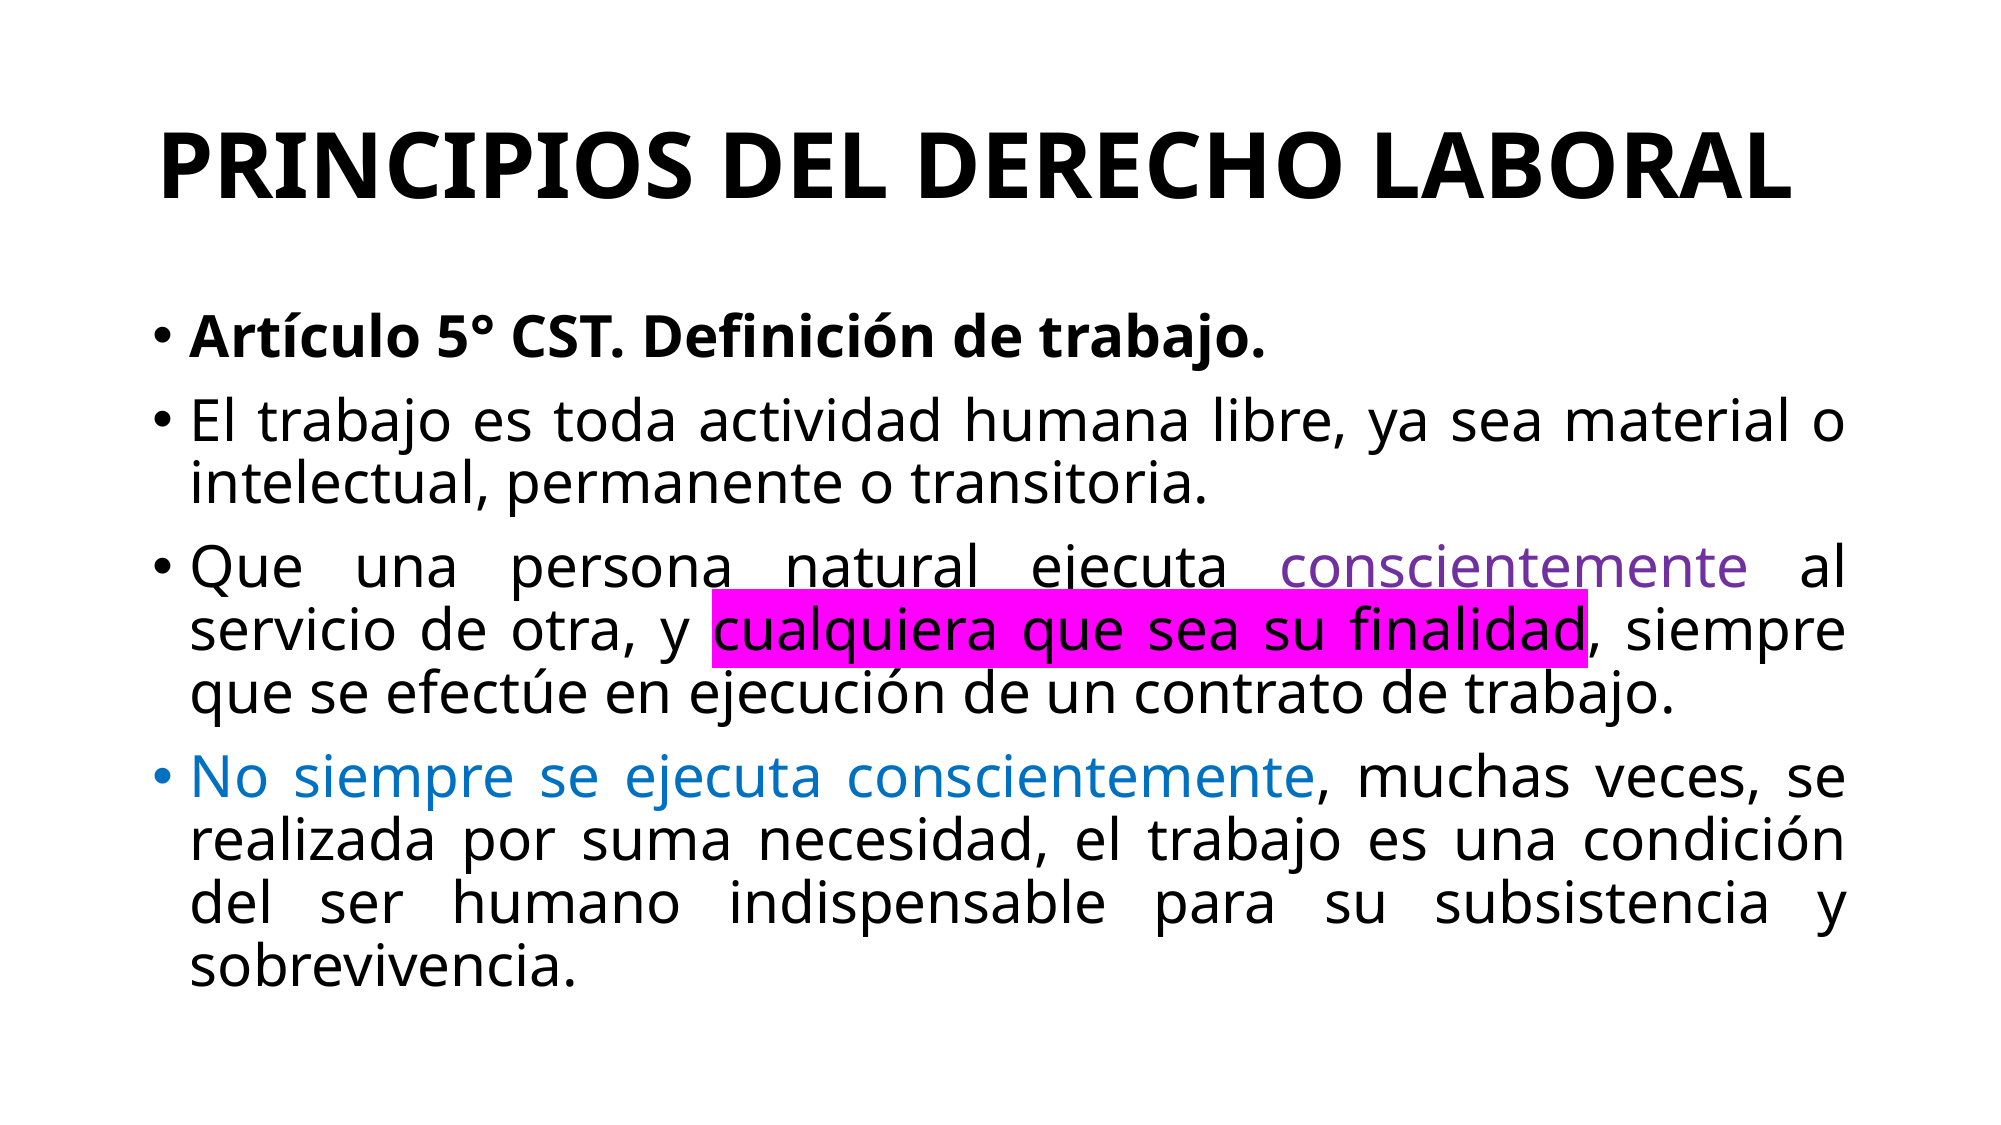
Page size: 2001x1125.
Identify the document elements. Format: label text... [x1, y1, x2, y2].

list Artículo 5° CST. Definición de trabajo. El trabajo es toda actividad humana libre, ya sea material o intelectual, permanente o transitoria. Que una persona natural ejecuta conscientemente al servicio de otra, y cualquiera que sea su finalidad, siempre que se efectúe en ejecución de un contrato de trabajo. No siempre se ejecuta conscientemente, muchas veces, se realizada por suma necesidad, el trabajo es una condición del ser humano indispensable para su subsistencia y sobrevivencia. [137, 299, 1863, 1014]
title PRINCIPIOS DEL DERECHO LABORAL [137, 59, 1863, 278]
